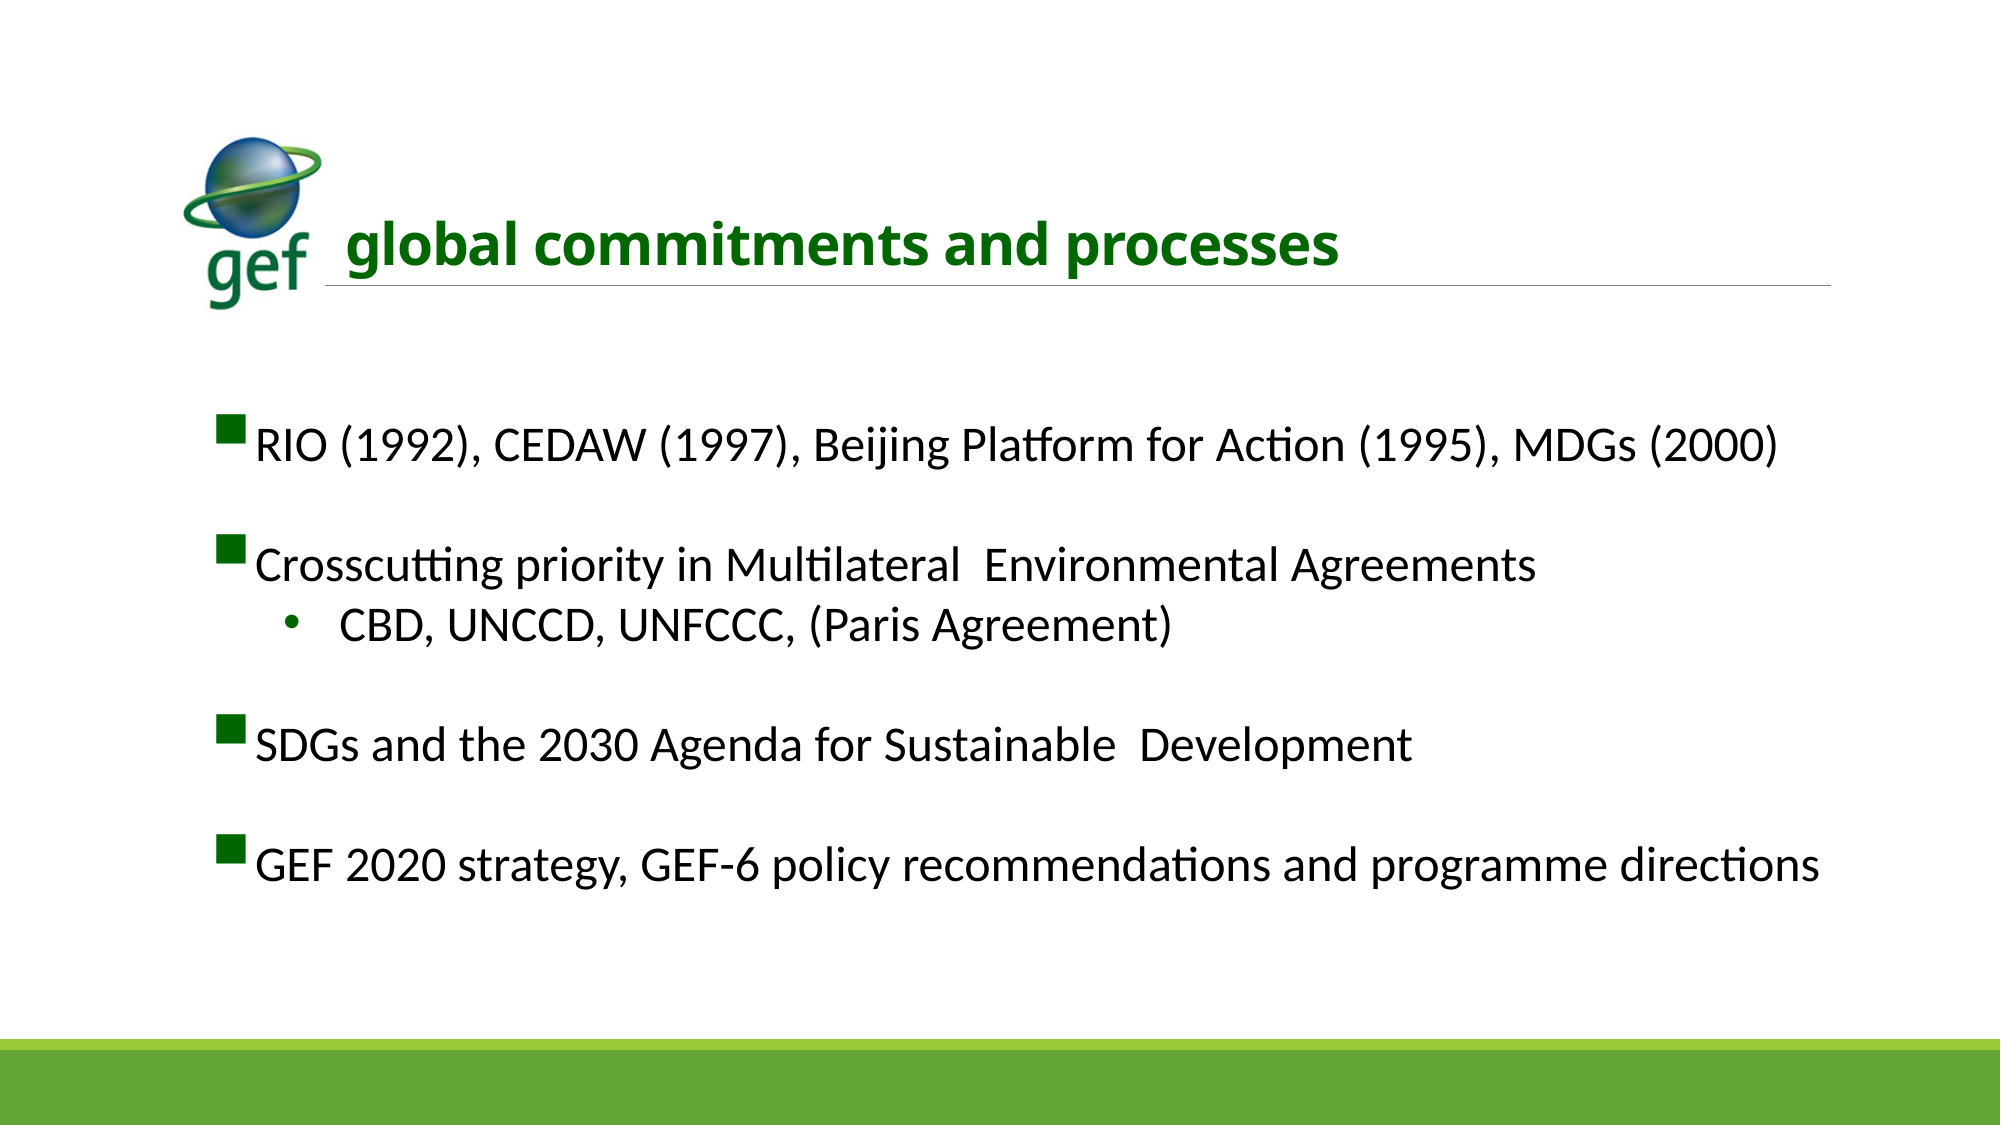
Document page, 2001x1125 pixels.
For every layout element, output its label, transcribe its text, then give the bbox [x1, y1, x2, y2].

picture [179, 133, 326, 315]
text_box RIO (1992), CEDAW (1997), Beijing Platform for Action (1995), MDGs (2000) Crosscutting priority in Multilateral Environmental Agreements CBD, UNCCD, UNFCCC, (Paris Agreement) SDGs and the 2030 Agenda for Sustainable Development GEF 2020 strategy, GEF-6 policy recommendations and programme directions [193, 359, 1861, 1034]
title global commitments and processes [180, 47, 1830, 285]
